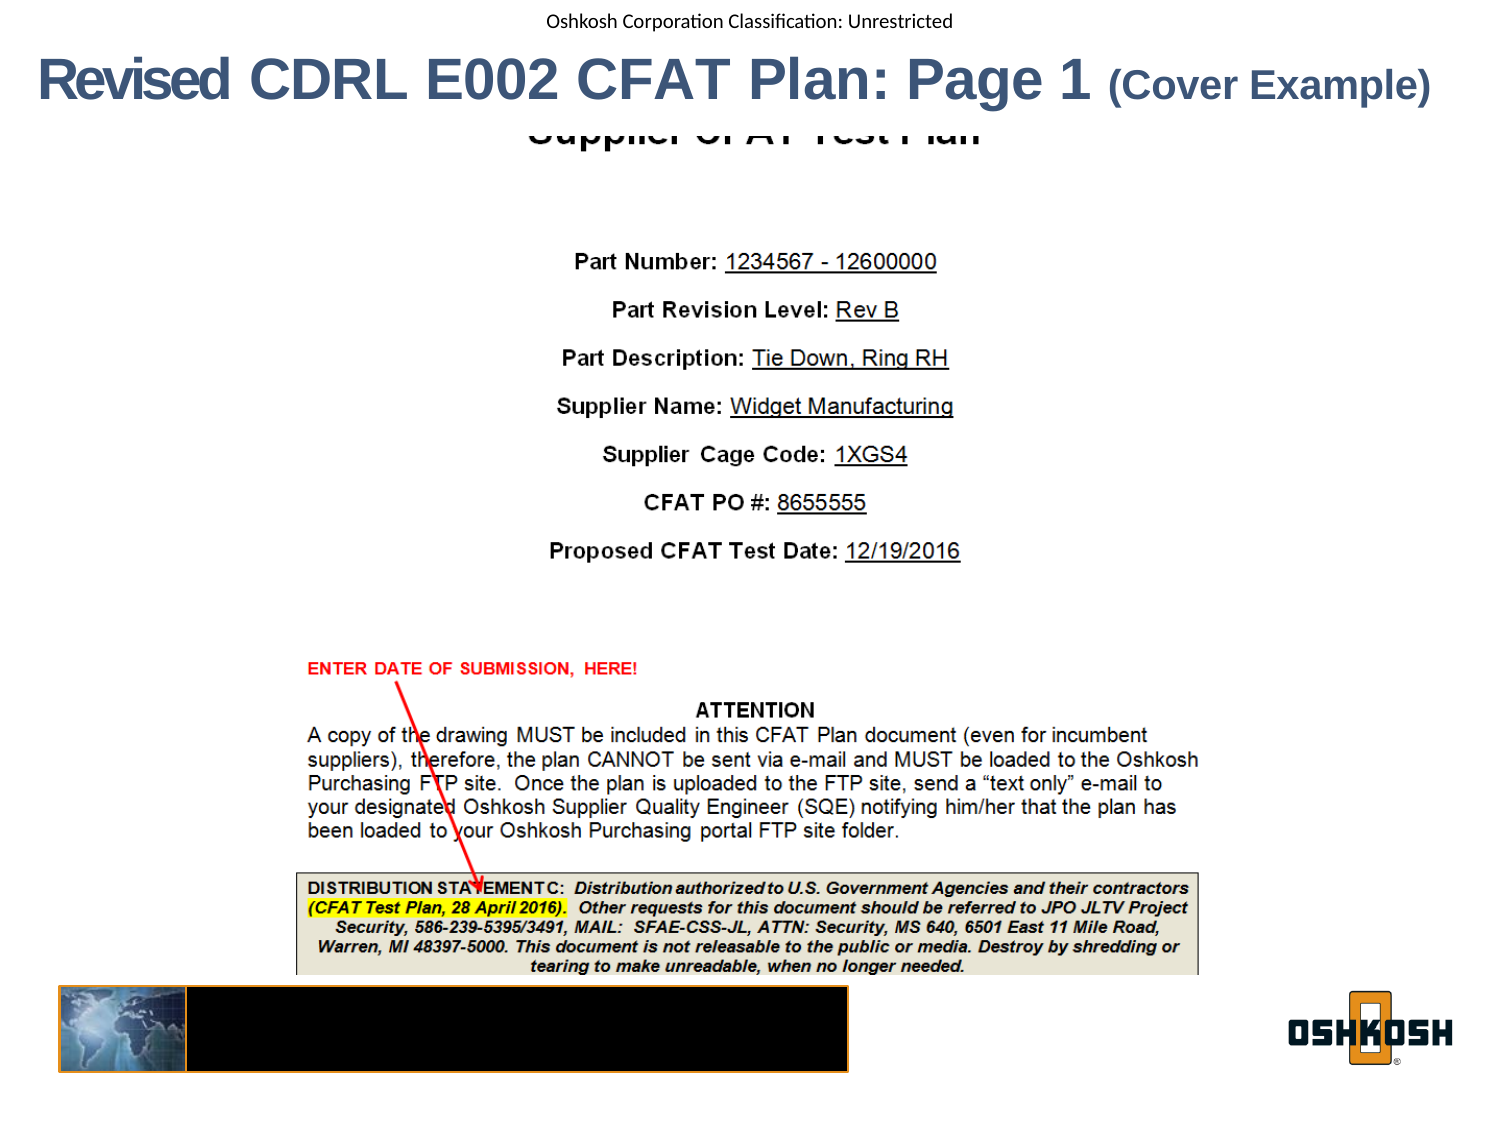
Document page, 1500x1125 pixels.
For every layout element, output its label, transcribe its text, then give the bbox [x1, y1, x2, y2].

picture [61, 987, 185, 1071]
picture [1282, 984, 1457, 1070]
picture [293, 136, 1207, 976]
title Revised CDRL E002 CFAT Plan: Page 1 (Cover Example) [35, 40, 1465, 229]
